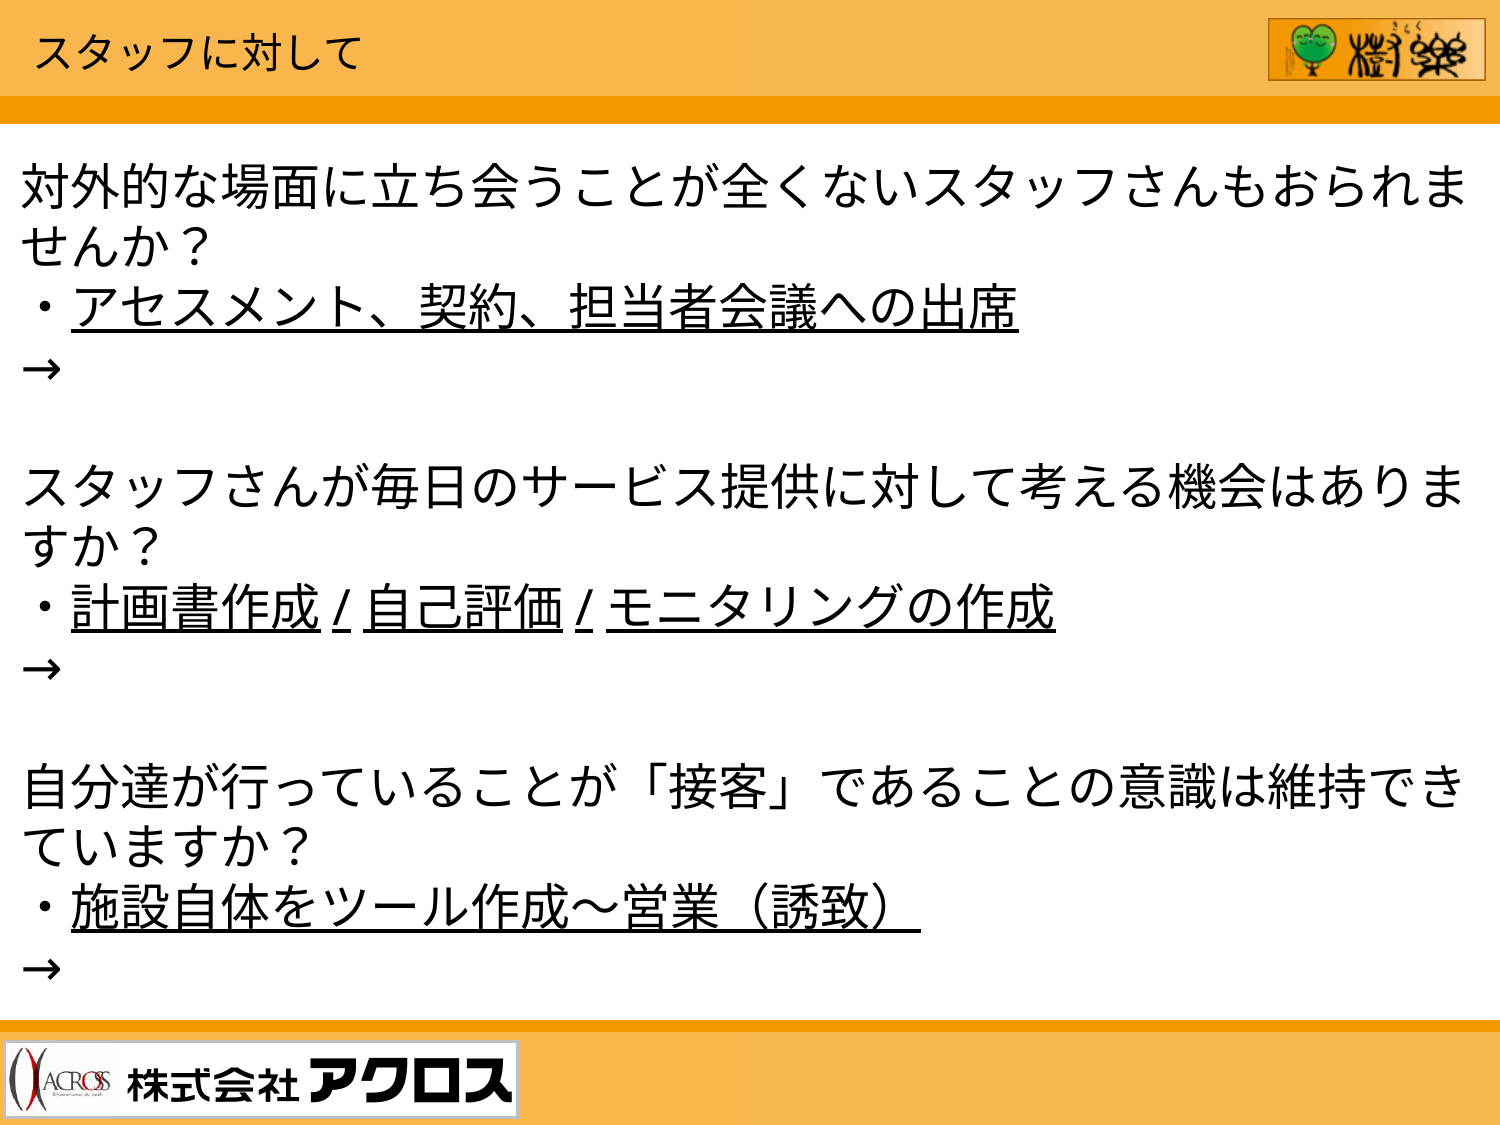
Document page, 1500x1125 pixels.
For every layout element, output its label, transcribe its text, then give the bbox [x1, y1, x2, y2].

picture [0, 1020, 5, 1125]
text_box スタッフに対して [17, 19, 408, 84]
text_box 対外的な場面に立ち会うことが全くないスタッフさんもおられませんか？ ・アセスメント、契約、担当者会議への出席 → スタッフさんが毎日のサービス提供に対して考える機会はありますか？ ・計画書作成/自己評価/モニタリングの作成 → 自分達が行っていることが「接客」であることの意識は維持できていますか？ ・施設自体をツール作成～営業（誘致） → [5, 147, 1500, 1125]
picture [0, 0, 1500, 124]
